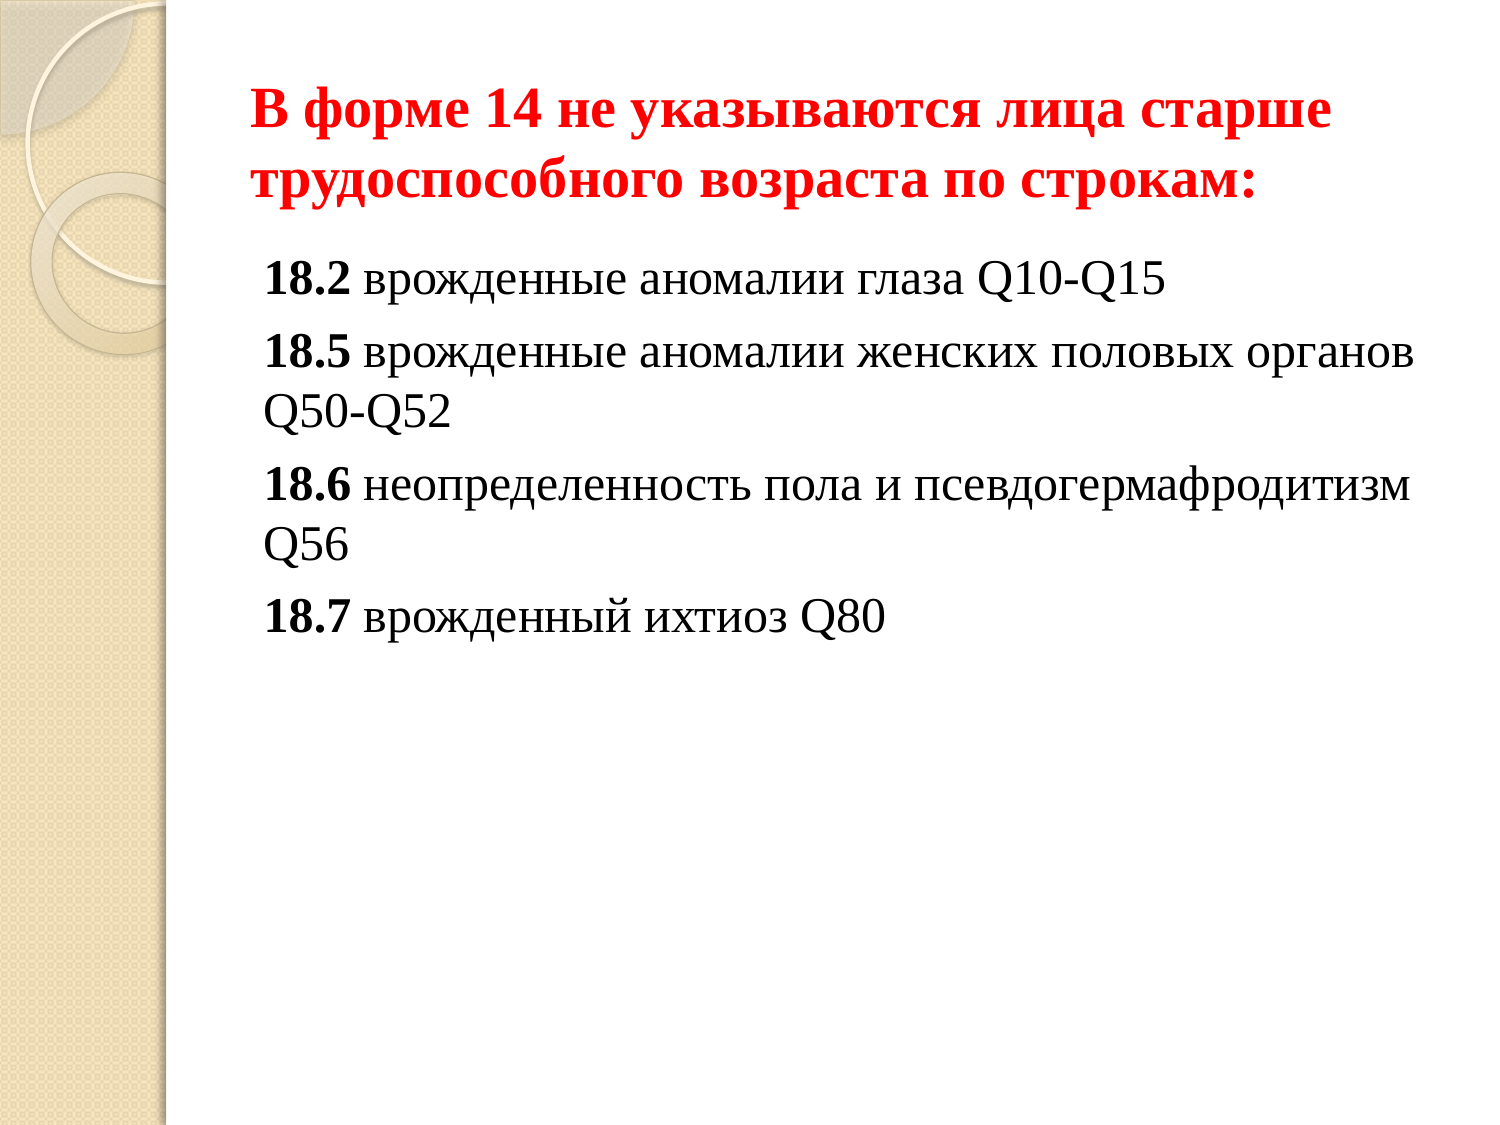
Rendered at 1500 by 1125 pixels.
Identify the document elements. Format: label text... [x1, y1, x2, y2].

list 18.2 врожденные аномалии глаза Q10-Q15 18.5 врожденные аномалии женских половых органов Q50-Q52 18.6 неопределенность пола и псевдогермафродитизм Q56 18.7 врожденный ихтиоз Q80 [235, 237, 1466, 1025]
title В форме 14 не указываются лица старше трудоспособного возраста по строкам: [235, 45, 1466, 233]
